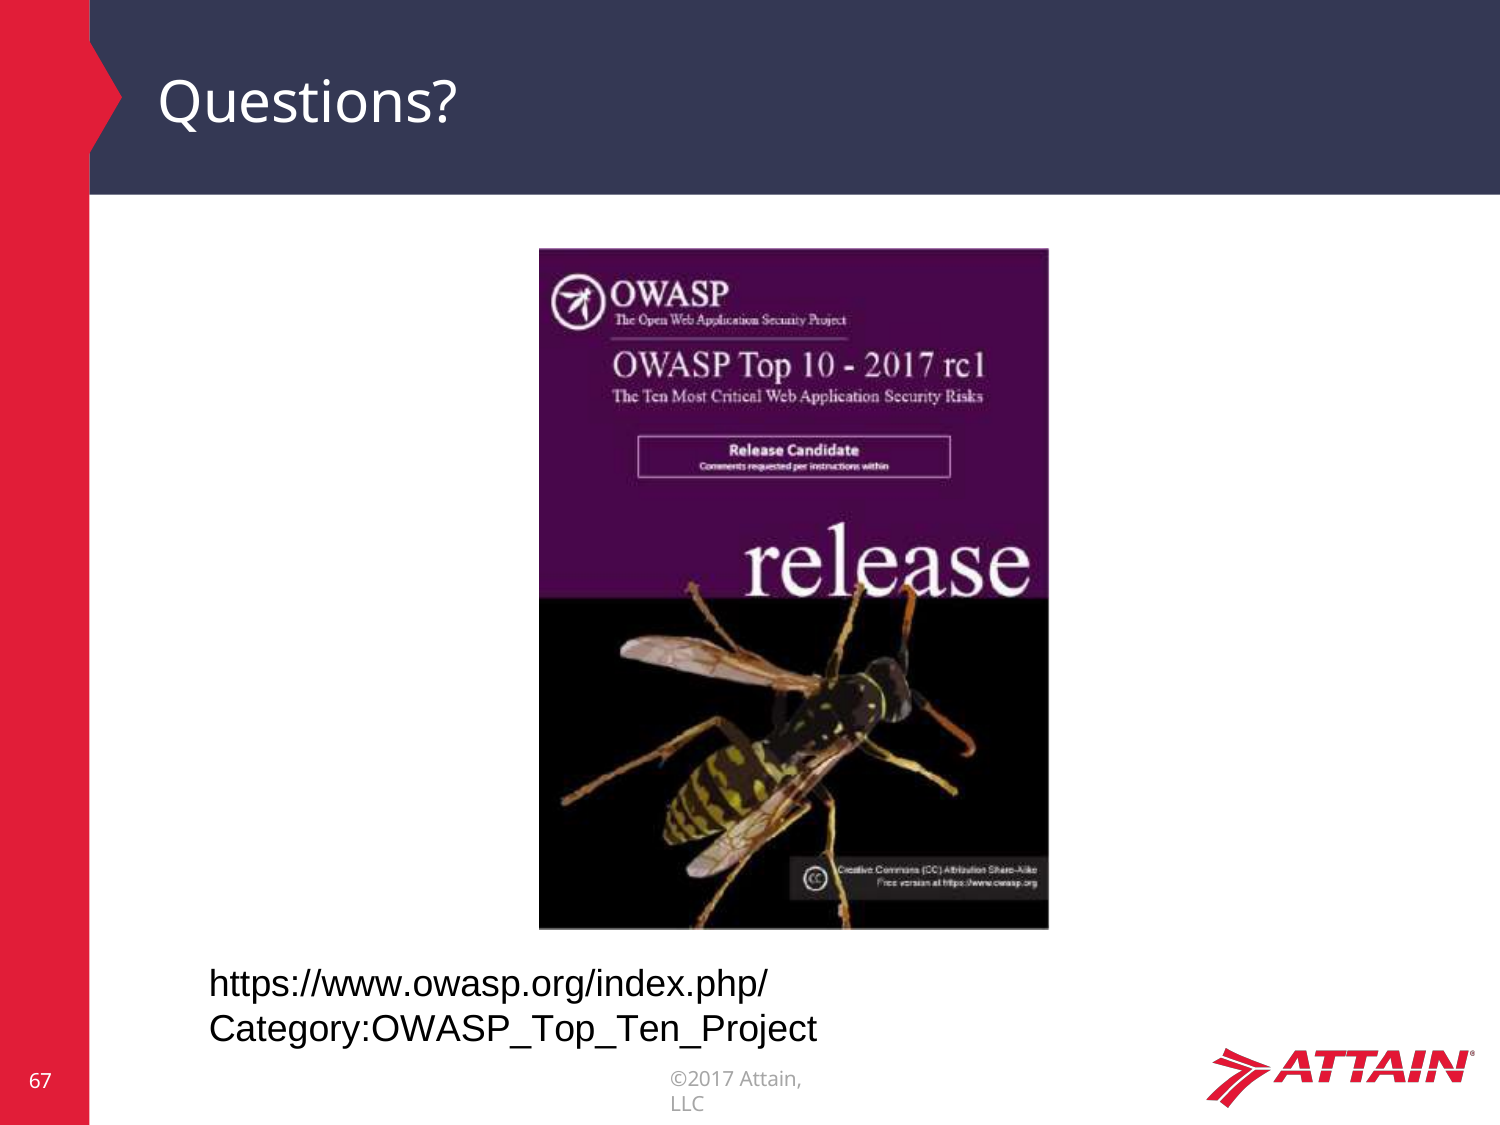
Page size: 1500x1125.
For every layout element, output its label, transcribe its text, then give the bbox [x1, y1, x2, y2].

picture [1206, 1048, 1475, 1108]
footer ©2017 Attain, LLC [668, 1065, 833, 1093]
slide_number 67 [24, 1068, 56, 1095]
text_box https://www.owasp.org/index.php/Category:OWASP_Top_Ten_Project [206, 958, 1369, 1006]
text_box [539, 248, 1050, 930]
title Questions? [155, 28, 1345, 171]
